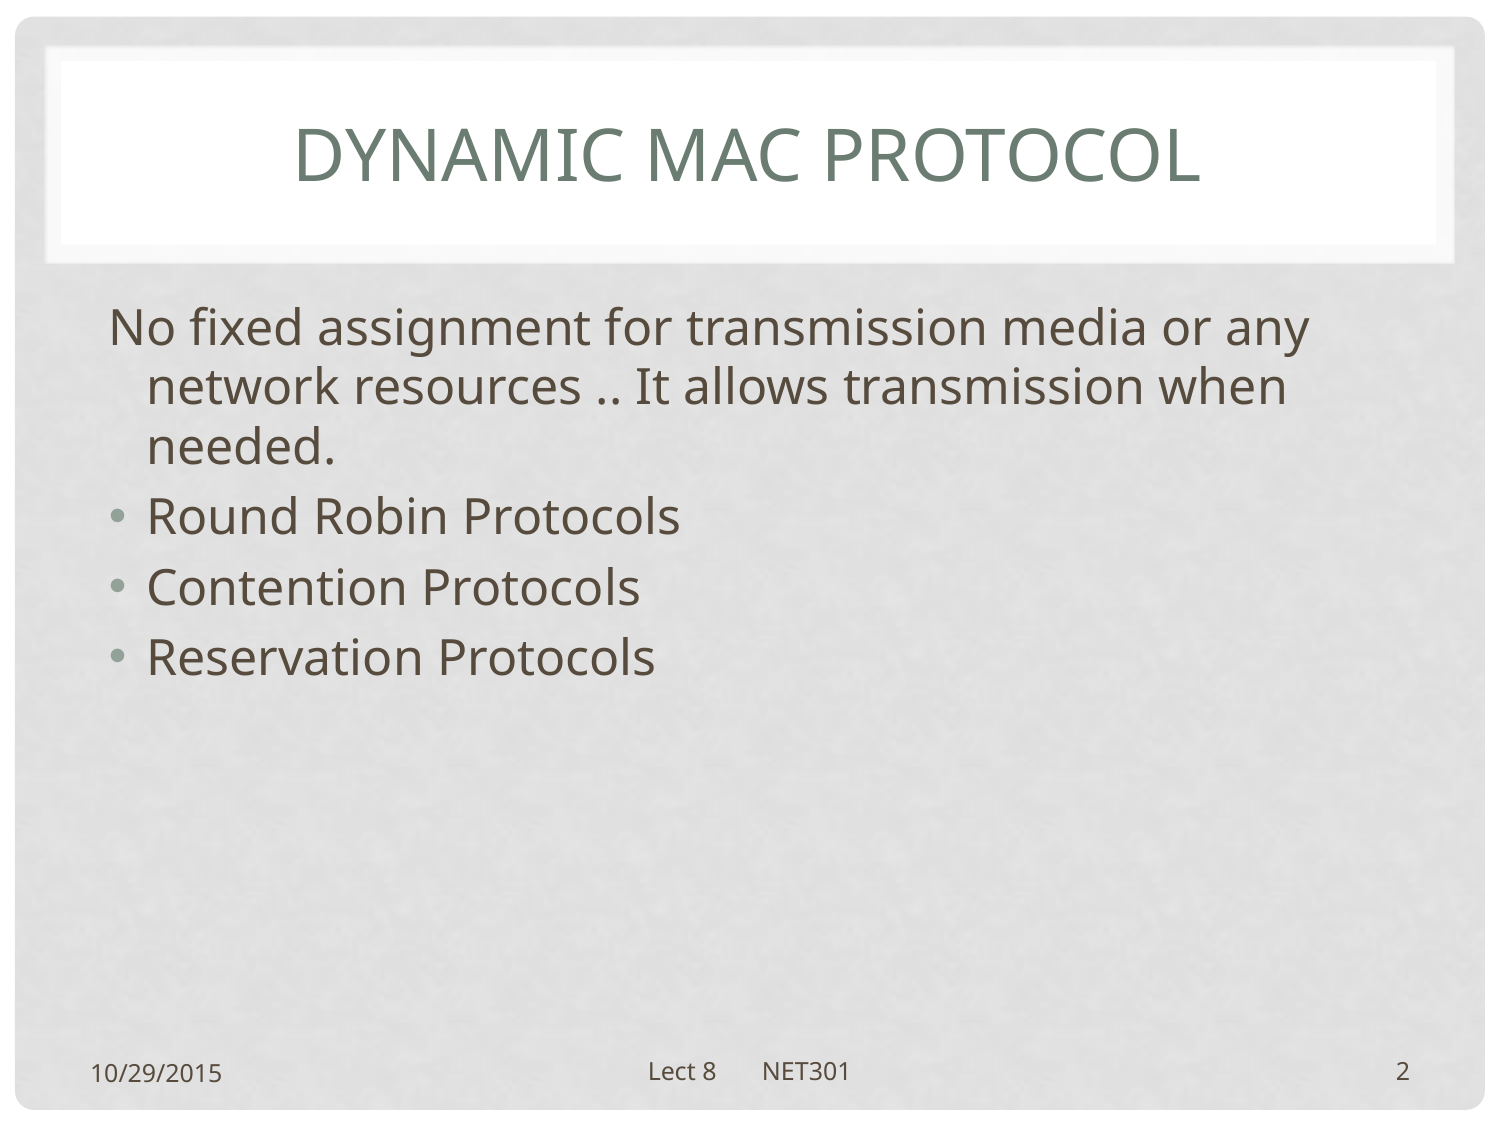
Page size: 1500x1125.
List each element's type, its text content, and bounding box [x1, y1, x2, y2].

list No fixed assignment for transmission media or any network resources .. It allows transmission when needed. Round Robin Protocols Contention Protocols Reservation Protocols [75, 287, 1425, 1005]
title Dynamic mac protocol [69, 66, 1425, 238]
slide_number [75, 1042, 425, 1103]
footer Lect 8 NET301 [512, 1042, 988, 1103]
slide_number 2 [1074, 1042, 1425, 1103]
